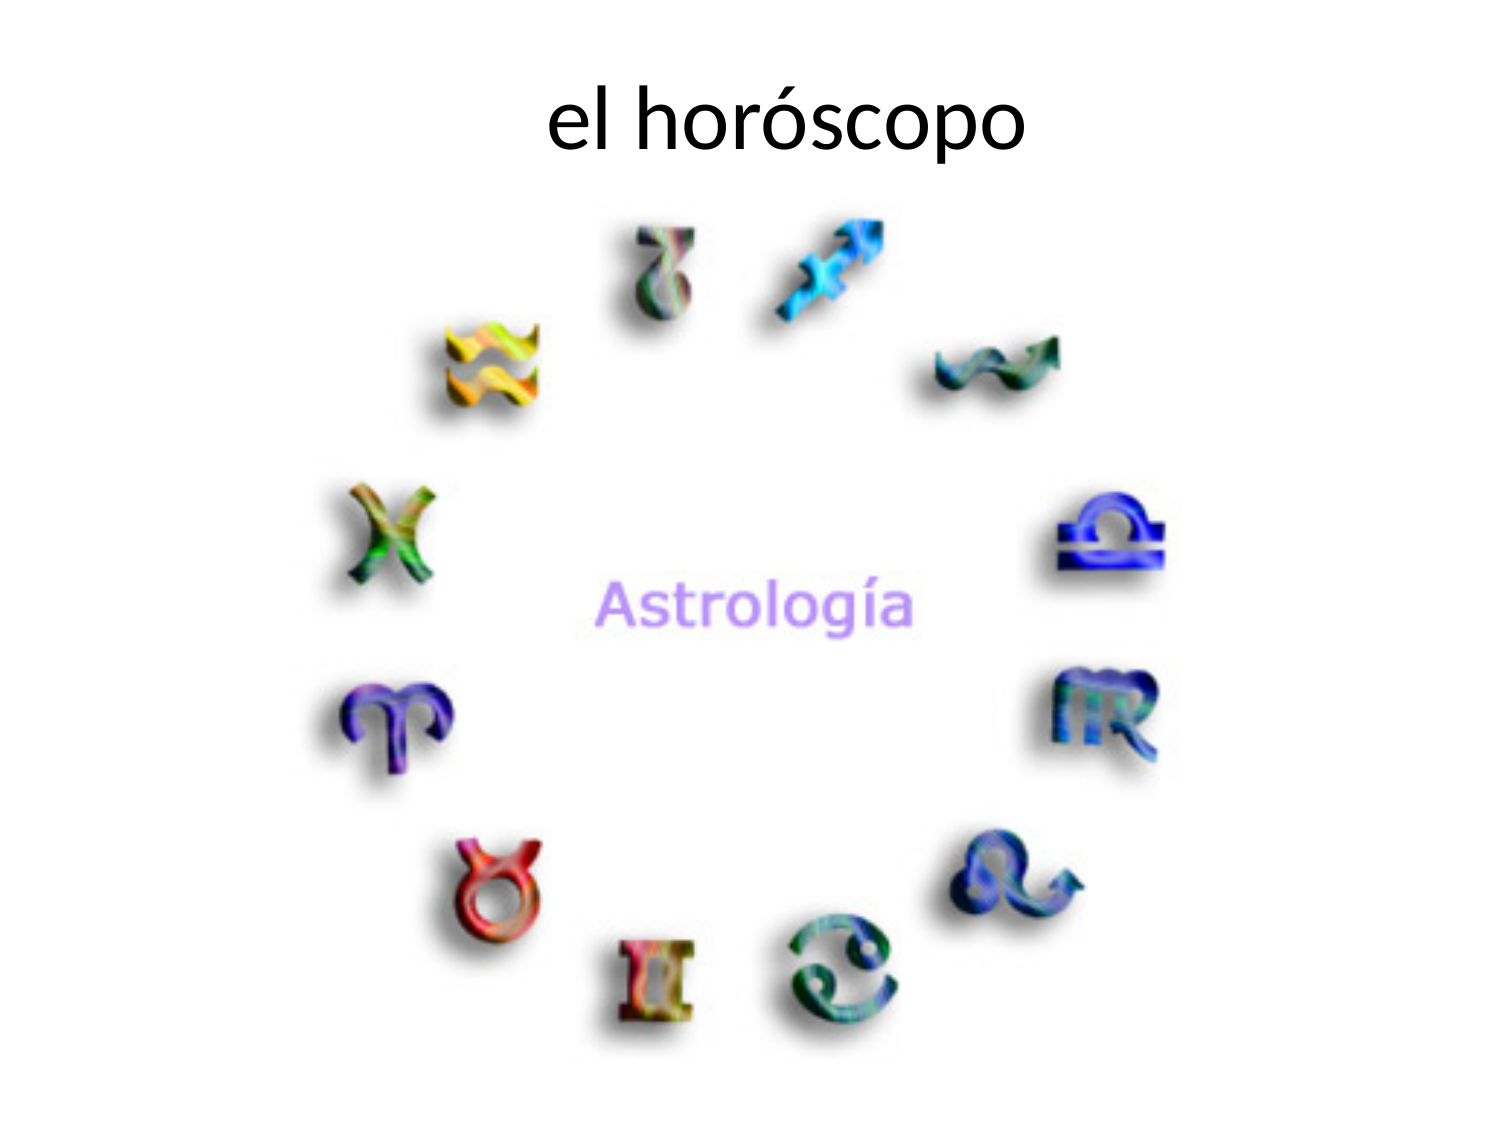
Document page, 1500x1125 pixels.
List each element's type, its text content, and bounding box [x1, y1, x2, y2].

title el horóscopo [112, 18, 1463, 207]
picture [273, 199, 1214, 1076]
